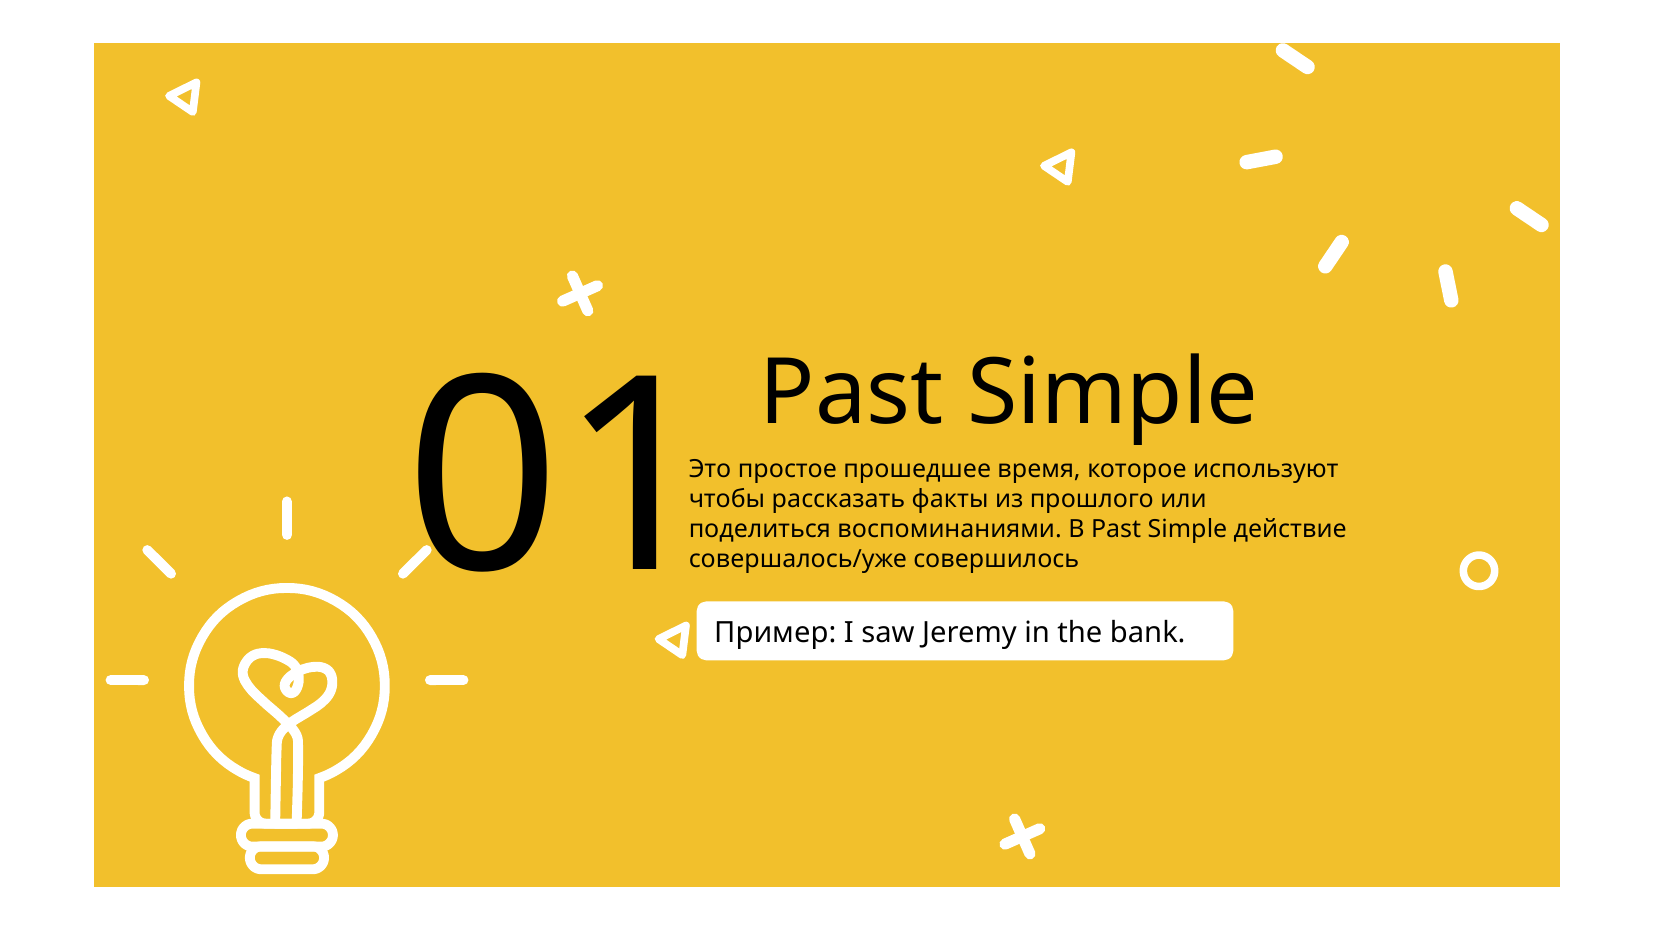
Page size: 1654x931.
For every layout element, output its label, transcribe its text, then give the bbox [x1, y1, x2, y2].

text_box Пример: I saw Jeremy in the bank. [696, 601, 1234, 661]
text_box Это простое прошедшее время, которое используют чтобы рассказать факты из прошлого или поделиться воспоминаниями. В Past Simple действие совершалось/уже совершилось [751, 443, 1349, 581]
title Past Simple [751, 324, 1370, 450]
title 01 [405, 276, 751, 646]
